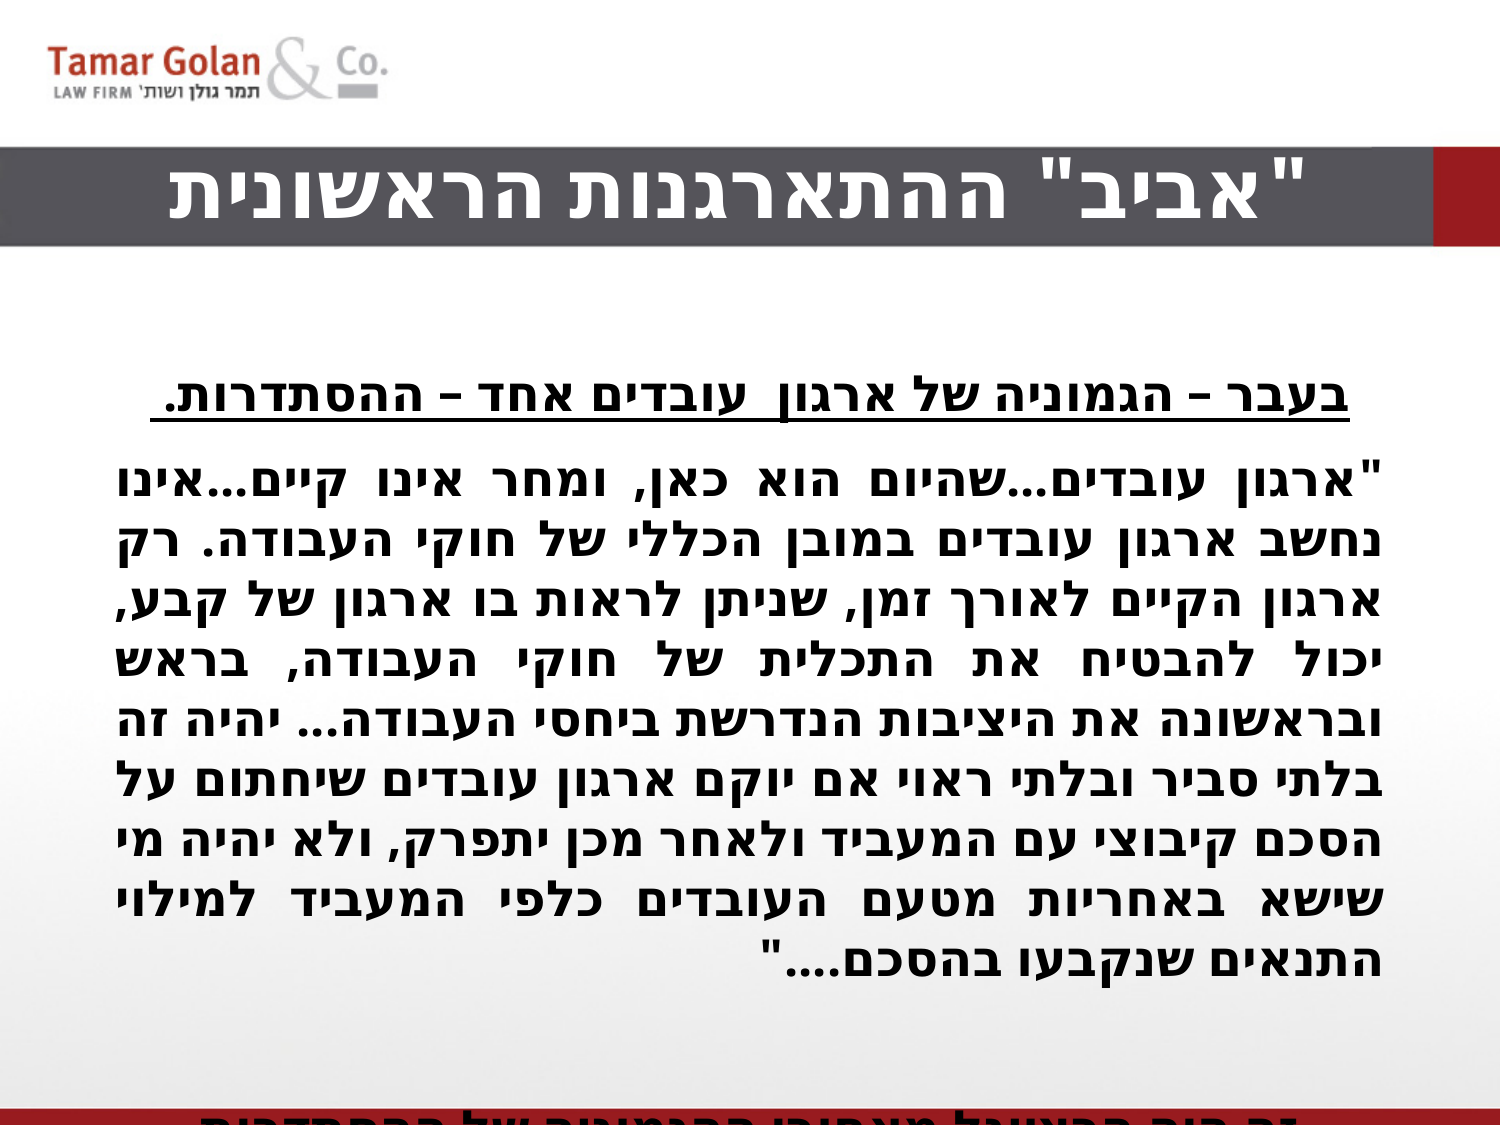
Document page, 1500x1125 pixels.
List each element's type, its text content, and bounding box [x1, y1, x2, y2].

text_box בעבר – הגמוניה של ארגון עובדים אחד – ההסתדרות. "ארגון עובדים...שהיום הוא כאן, ומחר אינו קיים...אינו נחשב ארגון עובדים במובן הכללי של חוקי העבודה. רק ארגון הקיים לאורך זמן, שניתן לראות בו ארגון של קבע, יכול להבטיח את התכלית של חוקי העבודה, בראש ובראשונה את היציבות הנדרשת ביחסי העבודה... יהיה זה בלתי סביר ובלתי ראוי אם יוקם ארגון עובדים שיחתום על הסכם קיבוצי עם המעביד ולאחר מכן יתפרק, ולא יהיה מי שישא באחריות מטעם העובדים כלפי המעביד למילוי התנאים שנקבעו בהסכם...." זה היה הרציונל מאחורי ההגמוניה של ההסתדרות [100, 354, 1400, 1125]
text_box "אביב" ההתארגנות הראשונית [90, 127, 1390, 243]
picture [0, 0, 1500, 1125]
